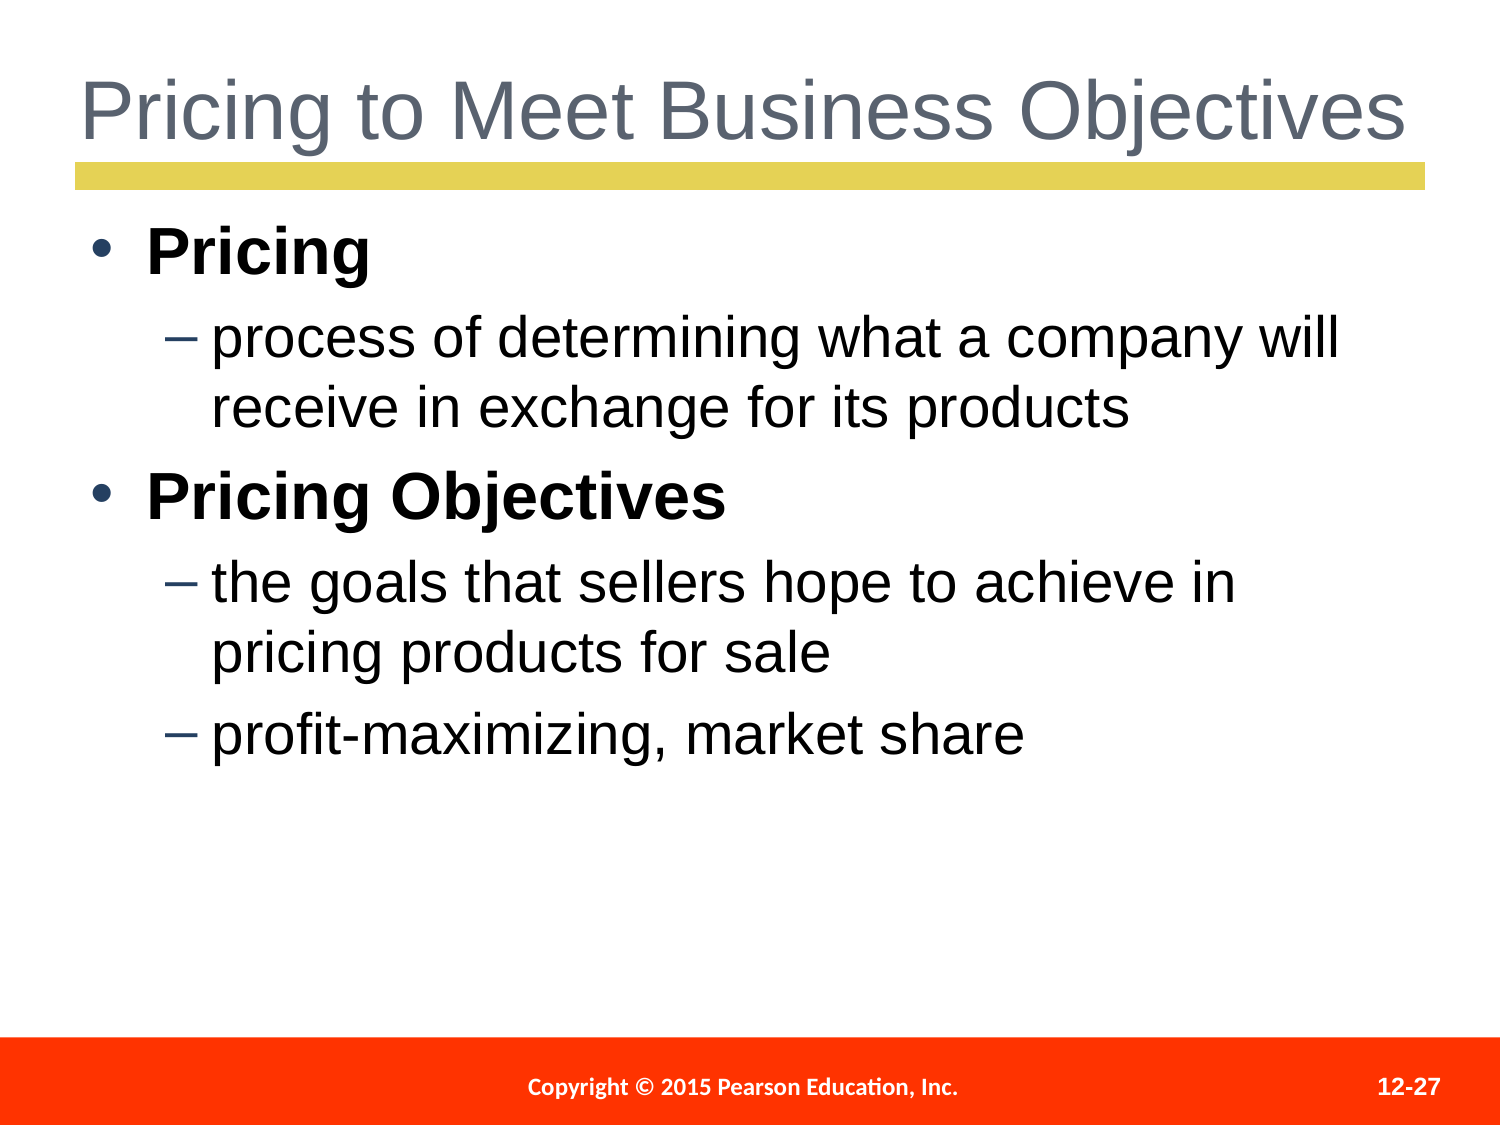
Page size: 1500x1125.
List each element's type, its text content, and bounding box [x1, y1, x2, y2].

list Pricing process of determining what a company will receive in exchange for its products Pricing Objectives the goals that sellers hope to achieve in pricing products for sale profit-maximizing, market share [74, 199, 1426, 1006]
title Pricing to Meet Business Objectives [49, 12, 1438, 201]
